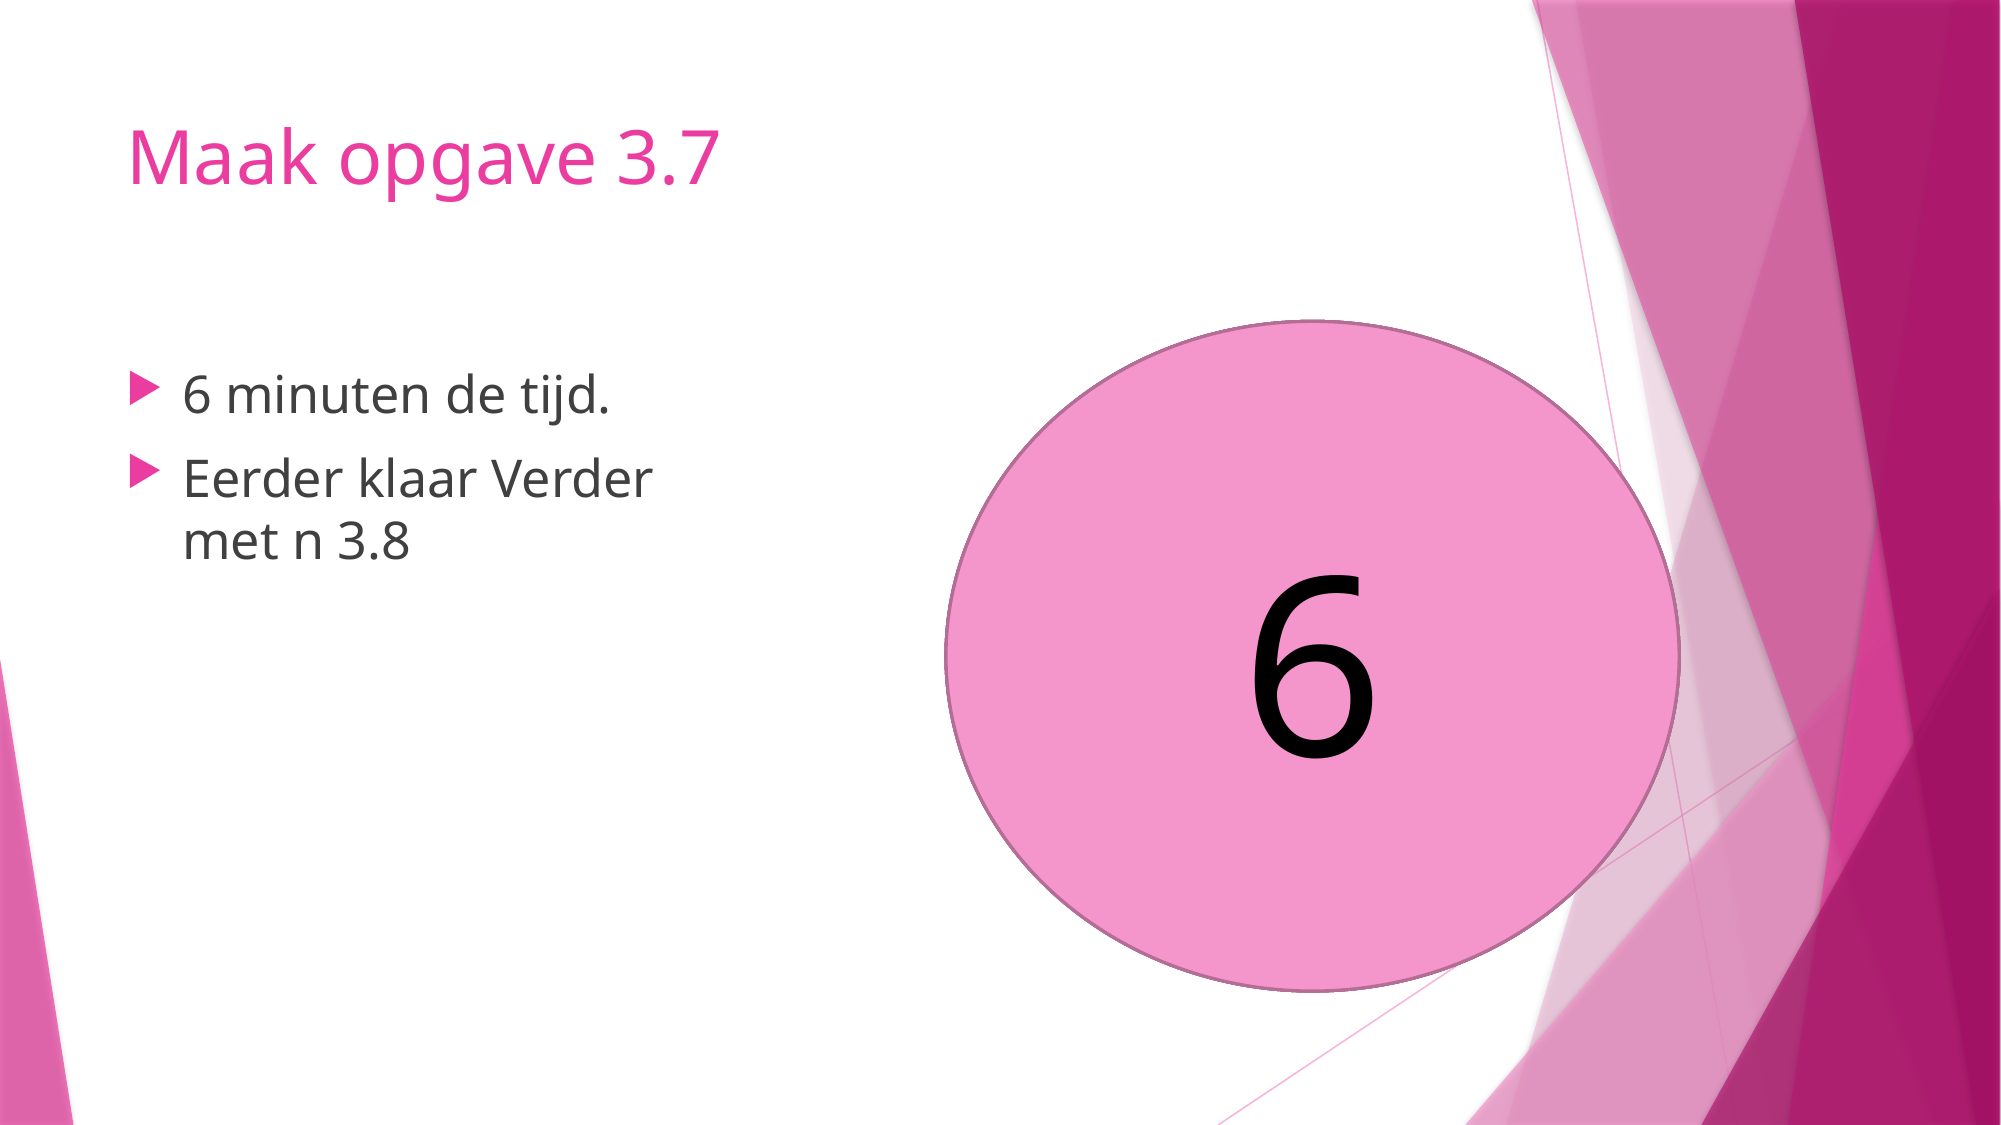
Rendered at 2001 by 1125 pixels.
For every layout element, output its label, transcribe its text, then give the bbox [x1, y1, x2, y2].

title Maak opgave 3.7 [111, 101, 1522, 319]
list 6 minuten de tijd. Eerder klaar Verder met n 3.8 [111, 354, 774, 992]
text_box 6 [944, 319, 1681, 993]
